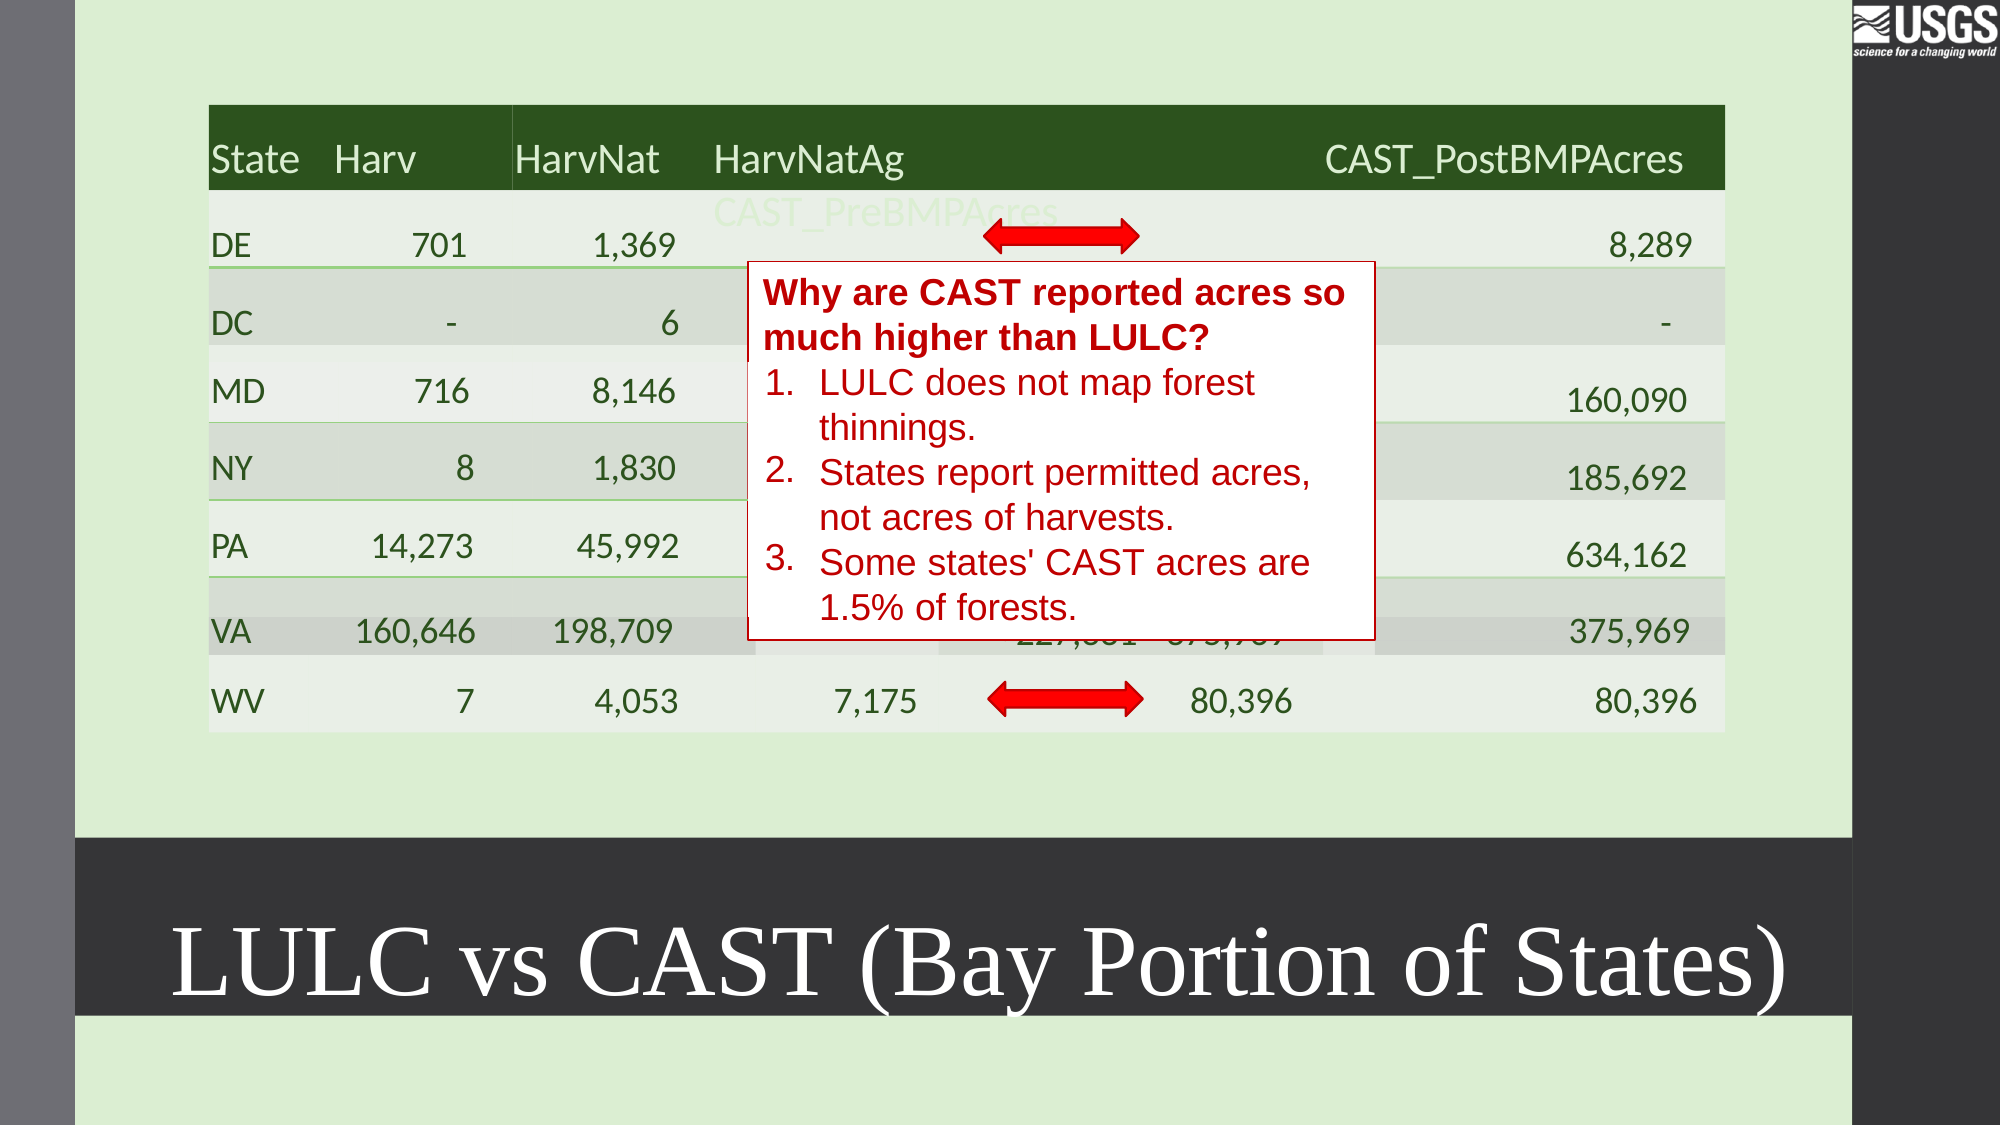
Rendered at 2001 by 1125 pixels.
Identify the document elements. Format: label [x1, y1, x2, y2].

text_box [986, 680, 1145, 718]
text_box [746, 2, 2000, 642]
text_box [0, 0, 2000, 1125]
